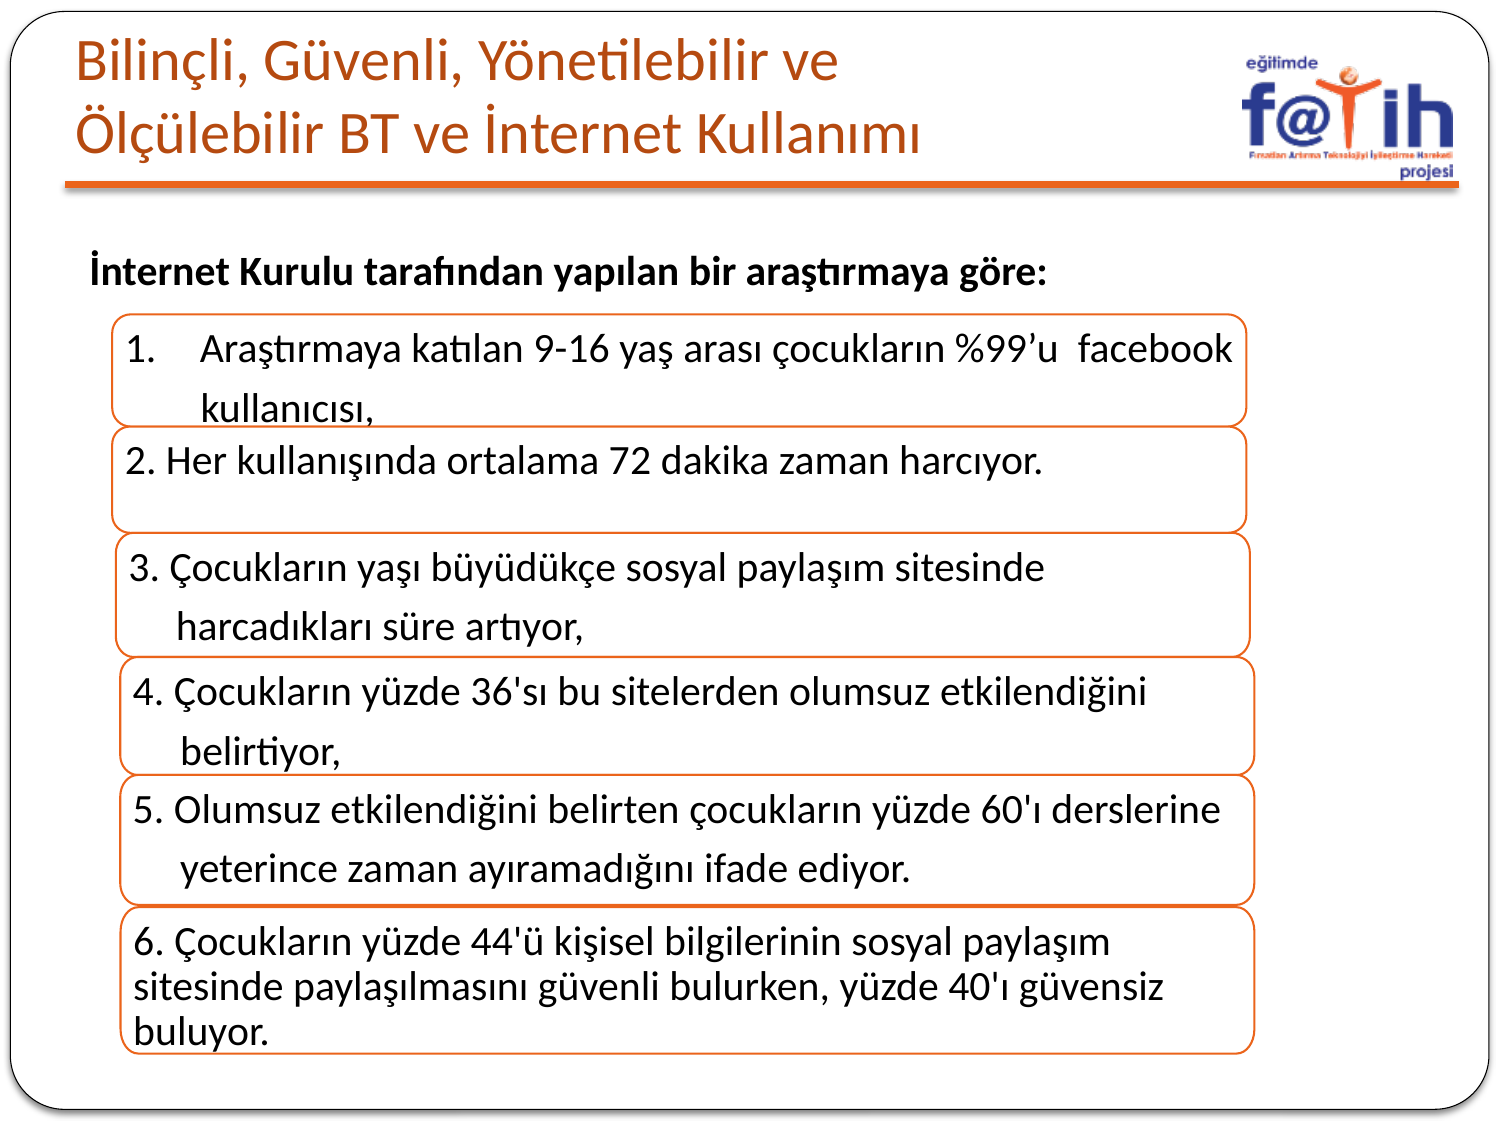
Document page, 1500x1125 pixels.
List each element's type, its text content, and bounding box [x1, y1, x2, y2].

text_box 4. Çocukların yüzde 36'sı bu sitelerden olumsuz etkilendiğini belirtiyor, [119, 655, 1256, 775]
text_box 5. Olumsuz etkilendiğini belirten çocukların yüzde 60'ı derslerine yeterince zaman ayıramadığını ifade ediyor. [119, 773, 1256, 906]
title Bilinçli, Güvenli, Yönetilebilir ve Ölçülebilir BT ve İnternet Kullanımı [60, 54, 1077, 181]
text_box 3. Çocukların yaşı büyüdükçe sosyal paylaşım sitesinde harcadıkları süre artıyor, [114, 531, 1251, 658]
text_box 6. Çocukların yüzde 44'ü kişisel bilgilerinin sosyal paylaşım sitesinde paylaşılmasını güvenli bulurken, yüzde 40'ı güvensiz buluyor. [119, 906, 1256, 1055]
picture [1242, 54, 1453, 182]
text_box İnternet Kurulu tarafından yapılan bir araştırmaya göre: [75, 235, 1212, 344]
text_box 2. Her kullanışında ortalama 72 dakika zaman harcıyor. [111, 425, 1248, 534]
text_box Araştırmaya katılan 9-16 yaş arası çocukların %99’u facebook kullanıcısı, [111, 313, 1248, 426]
